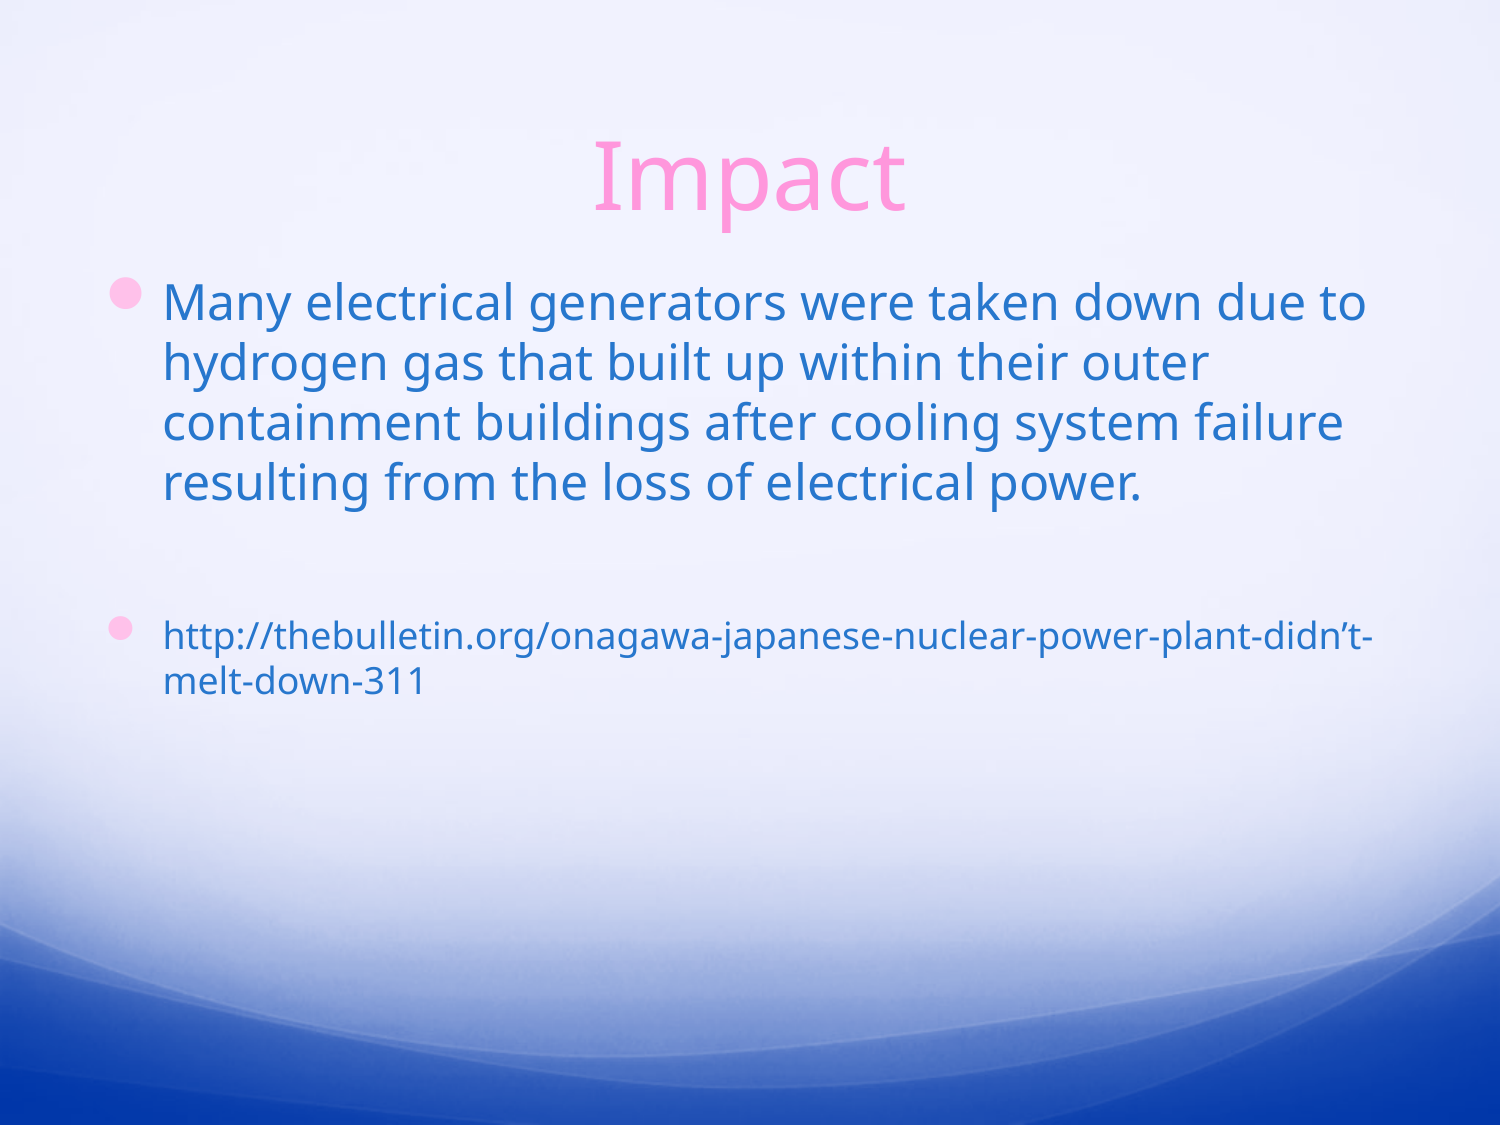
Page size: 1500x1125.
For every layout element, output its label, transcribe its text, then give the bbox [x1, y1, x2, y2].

list Many electrical generators were taken down due to hydrogen gas that built up within their outer containment buildings after cooling system failure resulting from the loss of electrical power. http://thebulletin.org/onagawa-japanese-nuclear-power-plant-didn’t-melt-down-311 [90, 262, 1410, 975]
title Impact [90, 17, 1410, 237]
